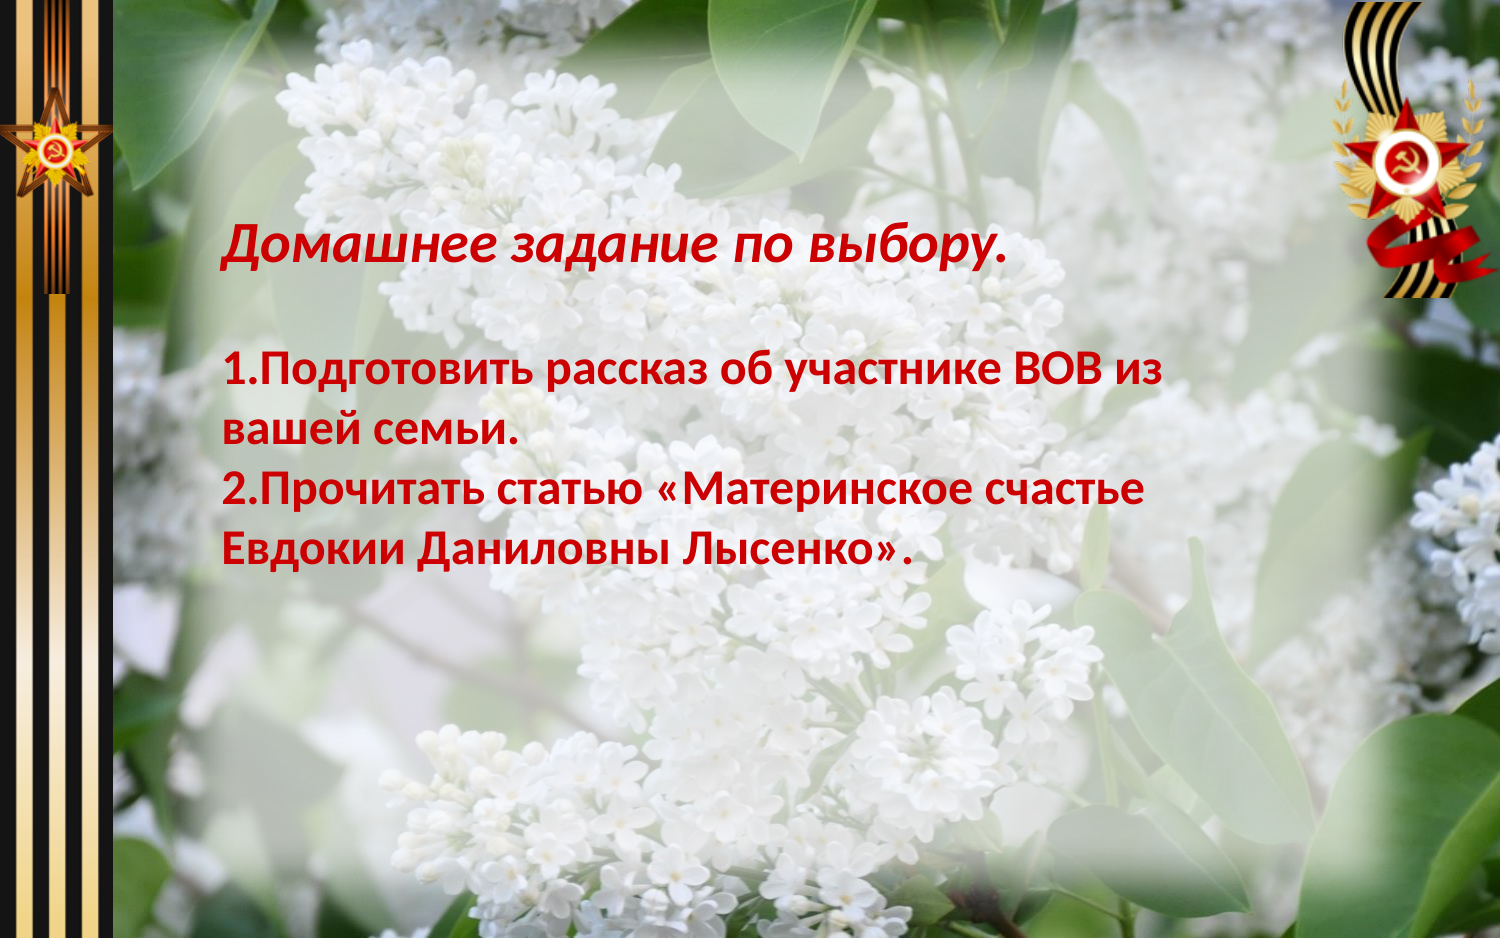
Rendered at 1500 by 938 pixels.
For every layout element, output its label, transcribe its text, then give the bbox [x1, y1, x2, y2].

picture [0, 0, 1500, 938]
text_box Домашнее задание по выбору. 1.Подготовить рассказ об участнике ВОВ из вашей семьи. 2.Прочитать статью «Материнское счастье Евдокии Даниловны Лысенко». [206, 197, 1235, 632]
